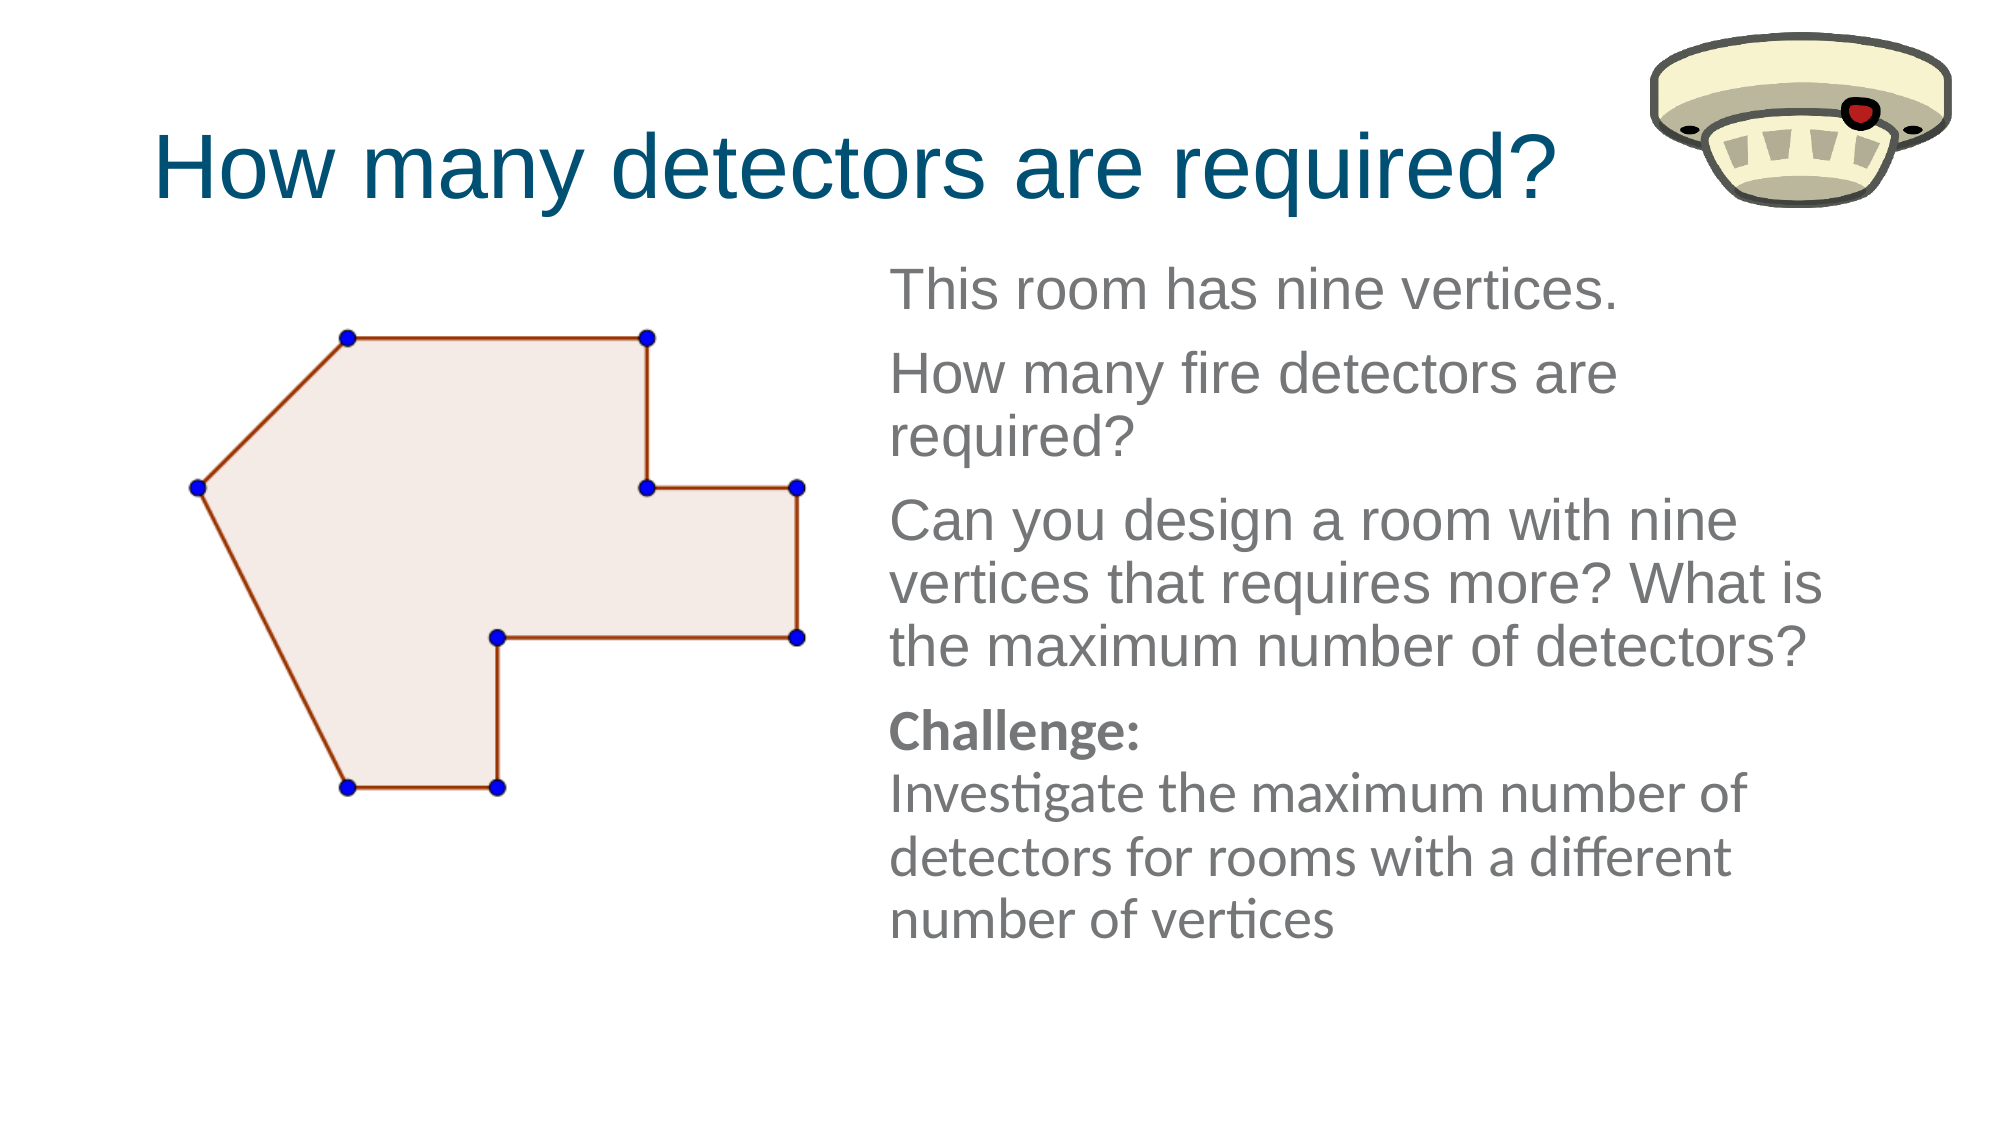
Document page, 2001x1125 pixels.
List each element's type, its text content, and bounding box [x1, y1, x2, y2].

picture [167, 299, 840, 822]
picture [1650, 32, 1952, 208]
title How many detectors are required? [137, 59, 1863, 278]
list This room has nine vertices. How many fire detectors are required? Can you design a room with nine vertices that requires more? What is the maximum number of detectors? Challenge: Investigate the maximum number of detectors for rooms with a different number of vertices [874, 251, 1863, 1014]
